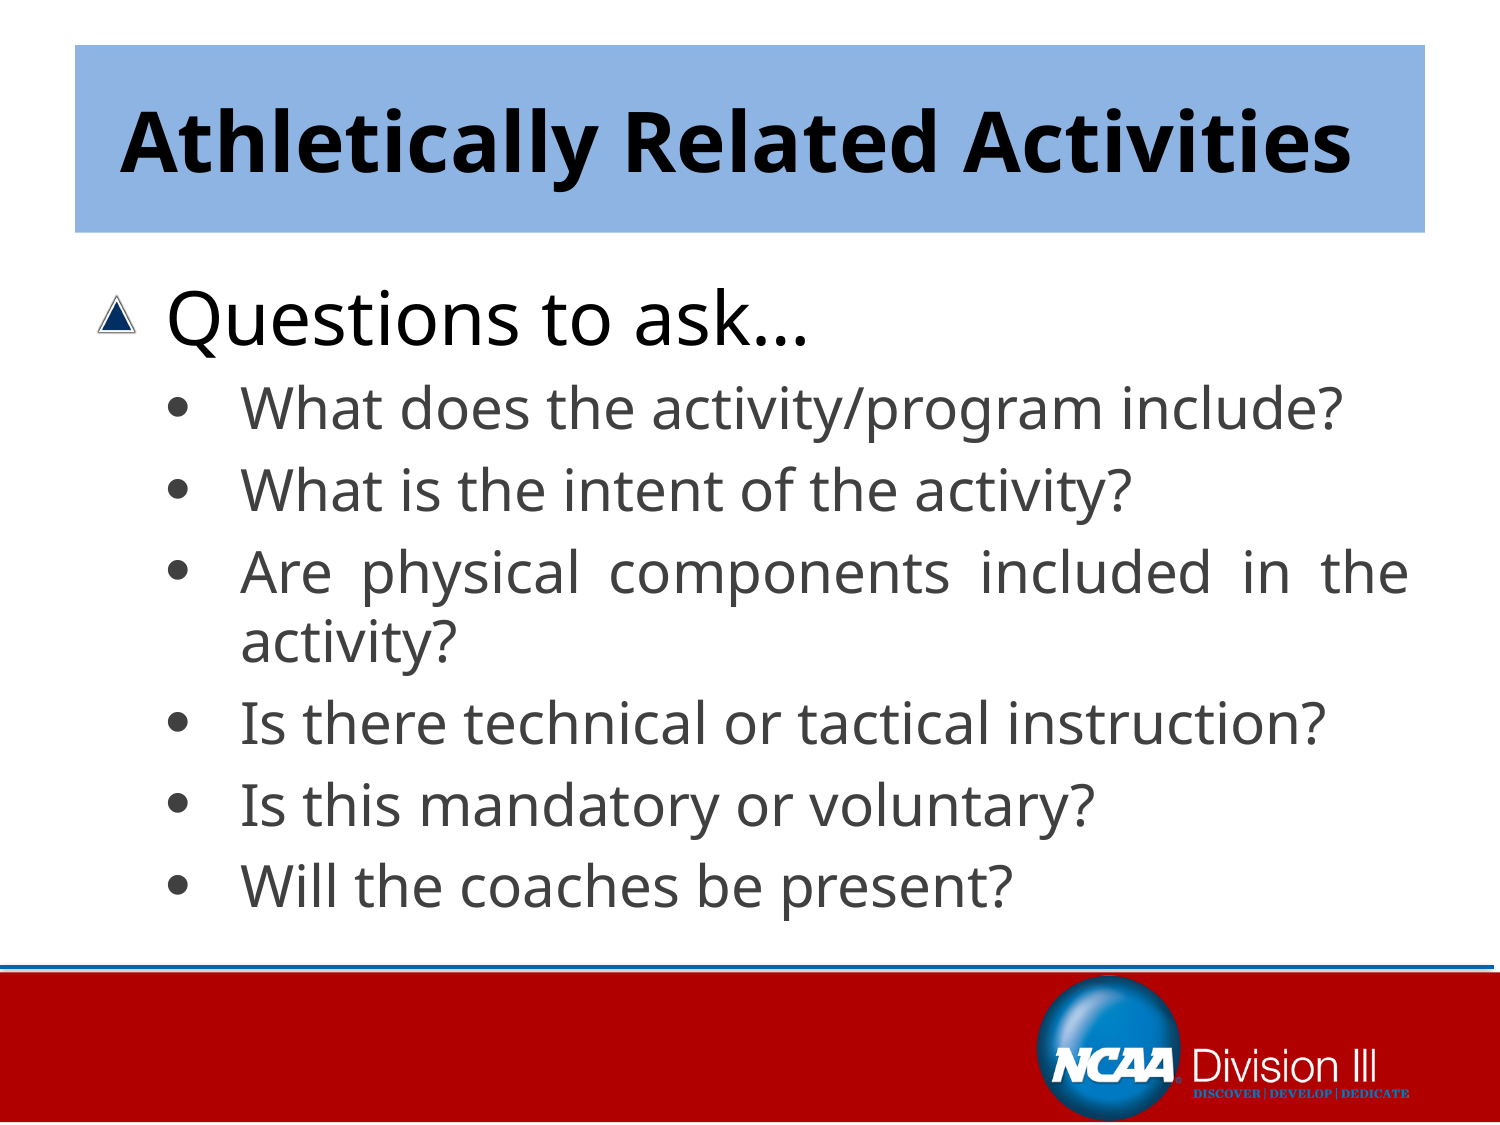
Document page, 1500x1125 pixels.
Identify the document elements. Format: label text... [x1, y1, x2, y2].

list Questions to ask… What does the activity/program include? What is the intent of the activity? Are physical components included in the activity? Is there technical or tactical instruction? Is this mandatory or voluntary? Will the coaches be present? [75, 262, 1425, 941]
title Athletically Related Activities [75, 45, 1425, 233]
picture [1021, 947, 1423, 1125]
picture [90, 288, 143, 342]
